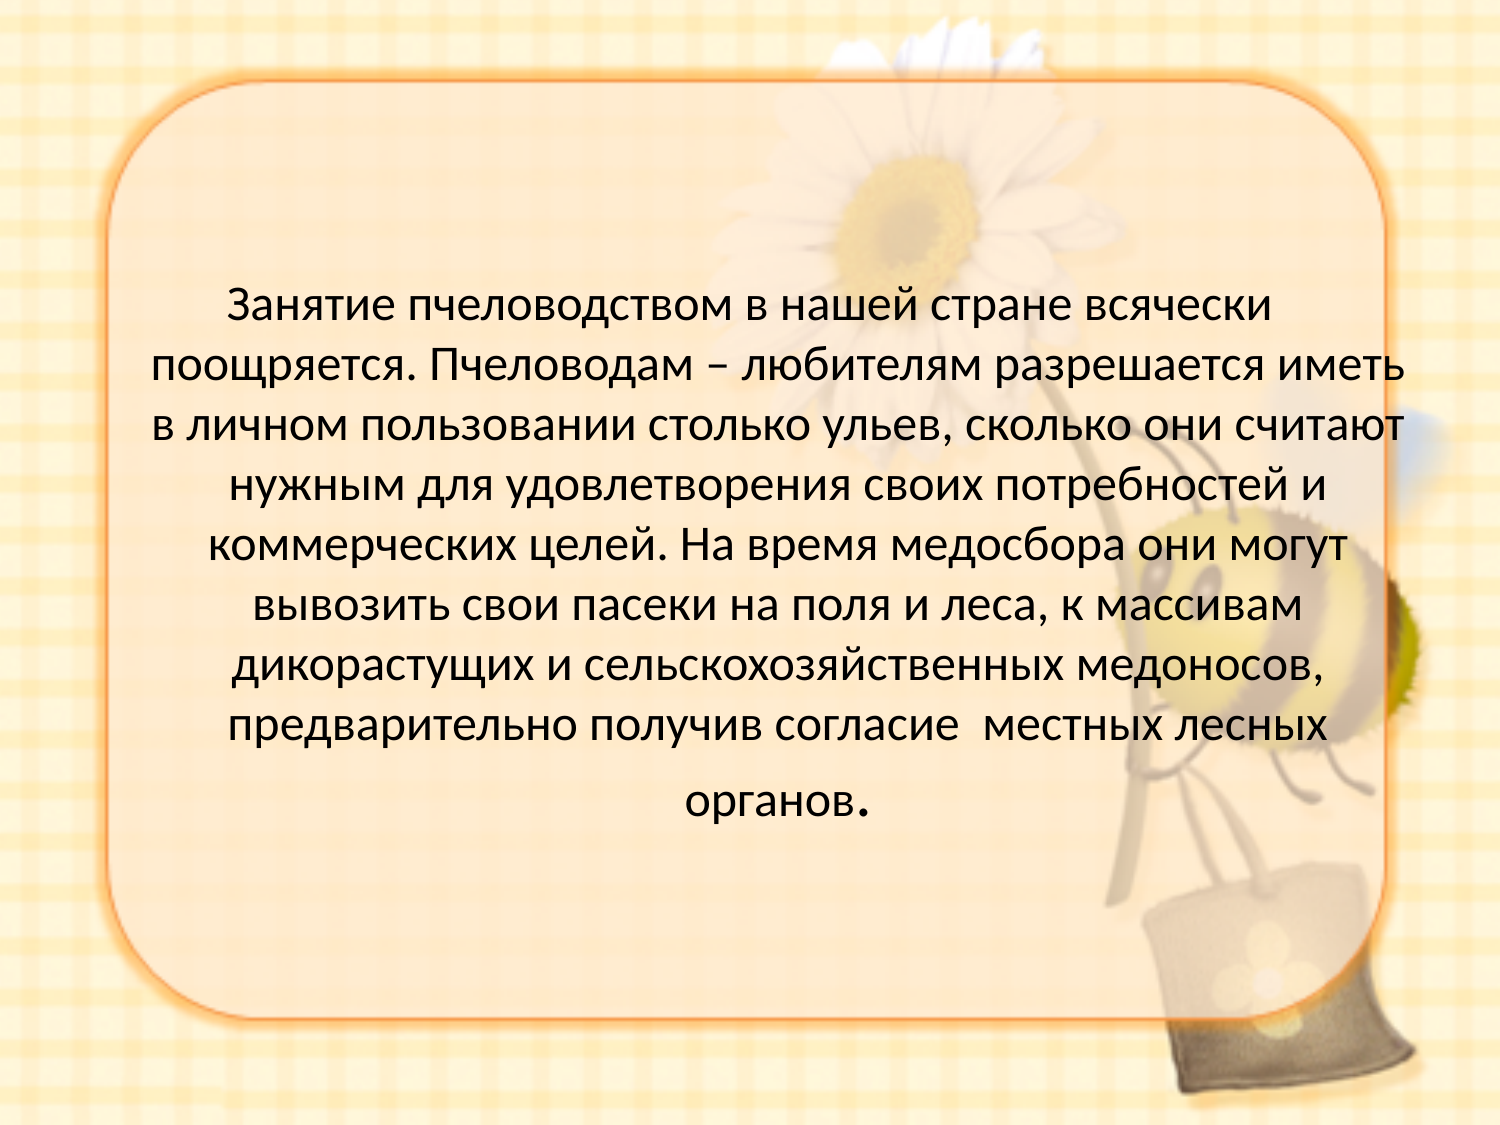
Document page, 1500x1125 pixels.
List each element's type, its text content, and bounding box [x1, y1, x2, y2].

picture [0, 0, 1500, 1125]
list Занятие пчеловодством в нашей стране всячески поощряется. Пчеловодам – любителям разрешается иметь в личном пользовании столько ульев, сколько они считают нужным для удовлетворения своих потребностей и коммерческих целей. На время медосбора они могут вывозить свои пасеки на поля и леса, к массивам дикорастущих и сельскохозяйственных медоносов, предварительно получив согласие местных лесных органов. [75, 262, 1425, 1005]
